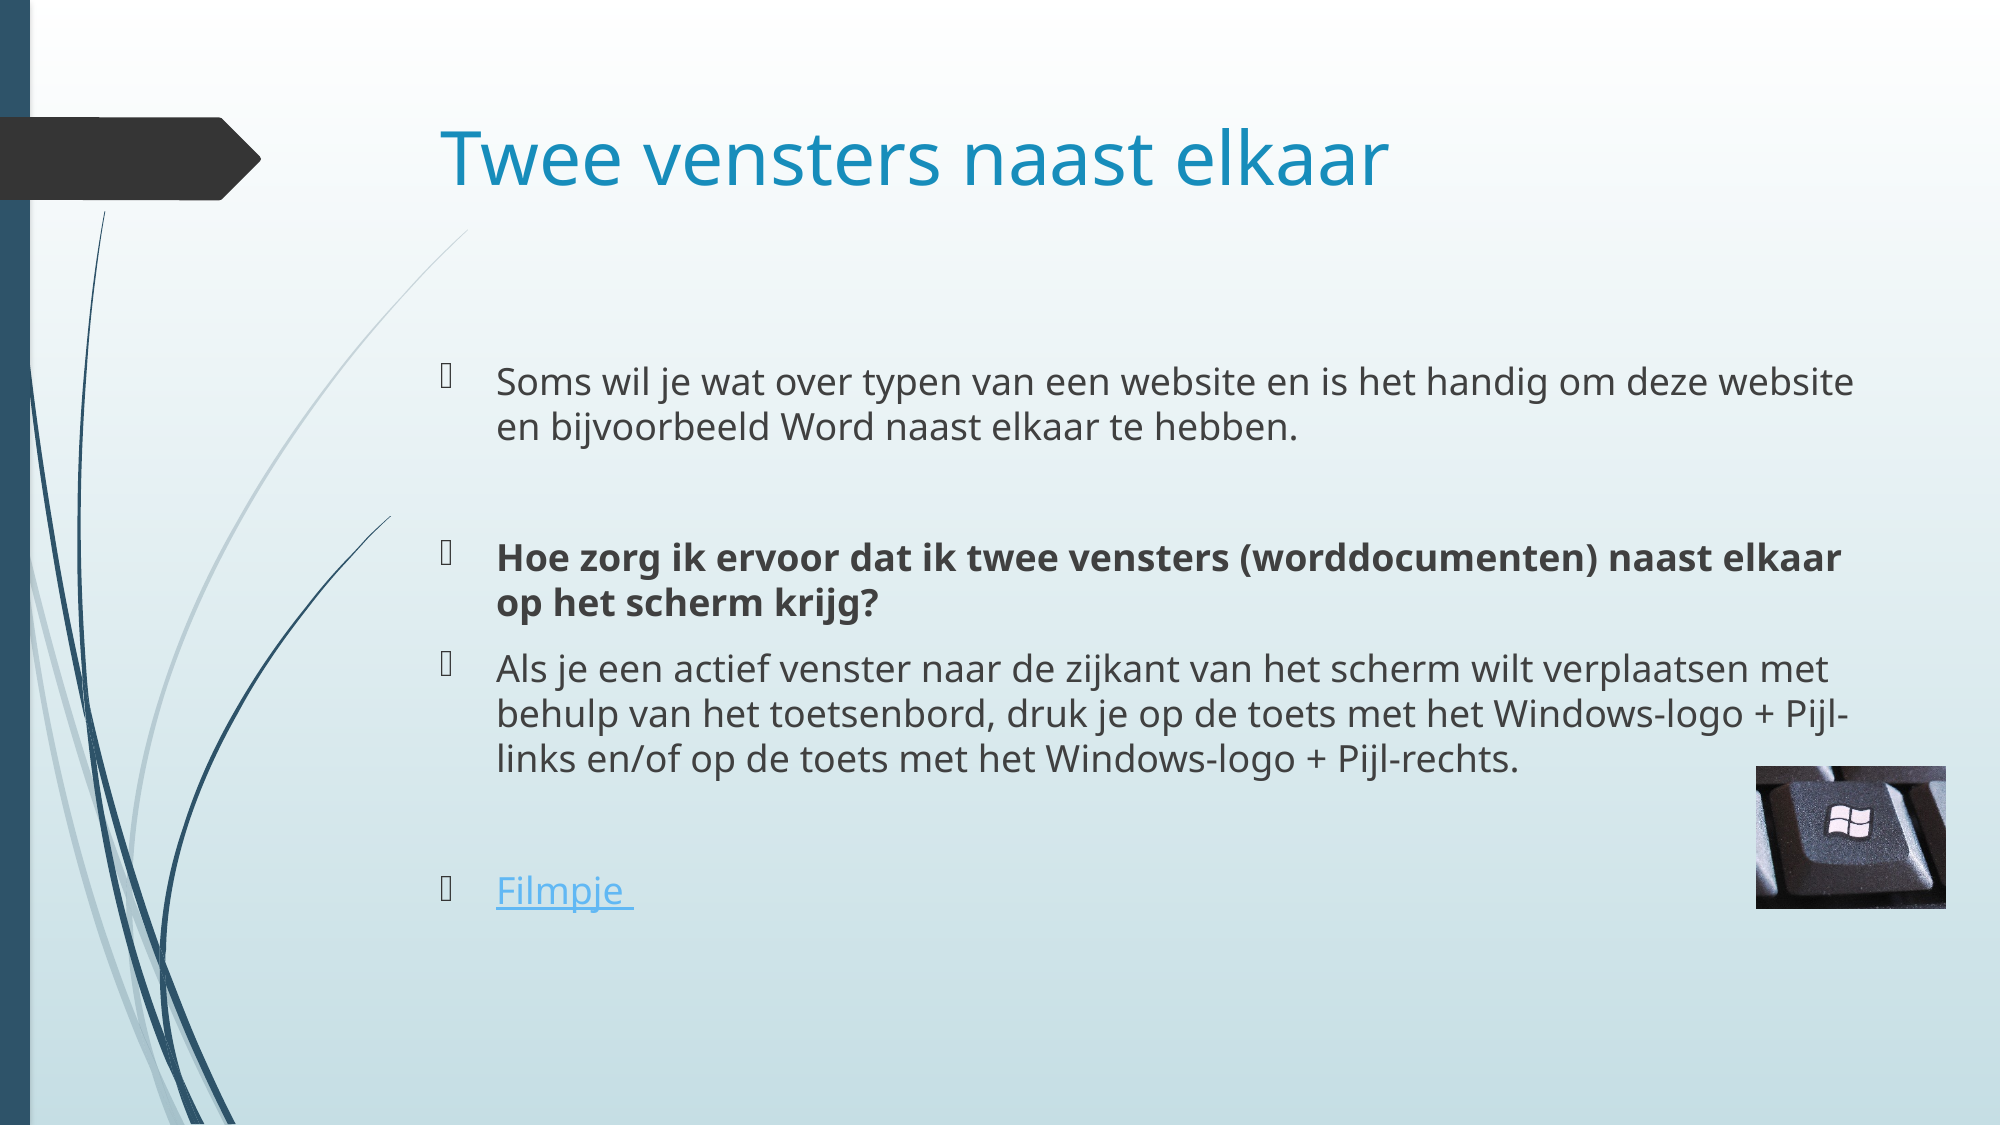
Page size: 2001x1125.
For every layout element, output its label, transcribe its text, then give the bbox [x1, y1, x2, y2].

title Twee vensters naast elkaar [425, 102, 1888, 313]
list Soms wil je wat over typen van een website en is het handig om deze website en bijvoorbeeld Word naast elkaar te hebben. Hoe zorg ik ervoor dat ik twee vensters (worddocumenten) naast elkaar op het scherm krijg? Als je een actief venster naar de zijkant van het scherm wilt verplaatsen met behulp van het toetsenbord, druk je op de toets met het Windows-logo + Pijl-links en/of‌ op de toets met het Windows-logo + Pijl-rechts. Filmpje [424, 350, 1888, 970]
picture [1756, 766, 1946, 909]
